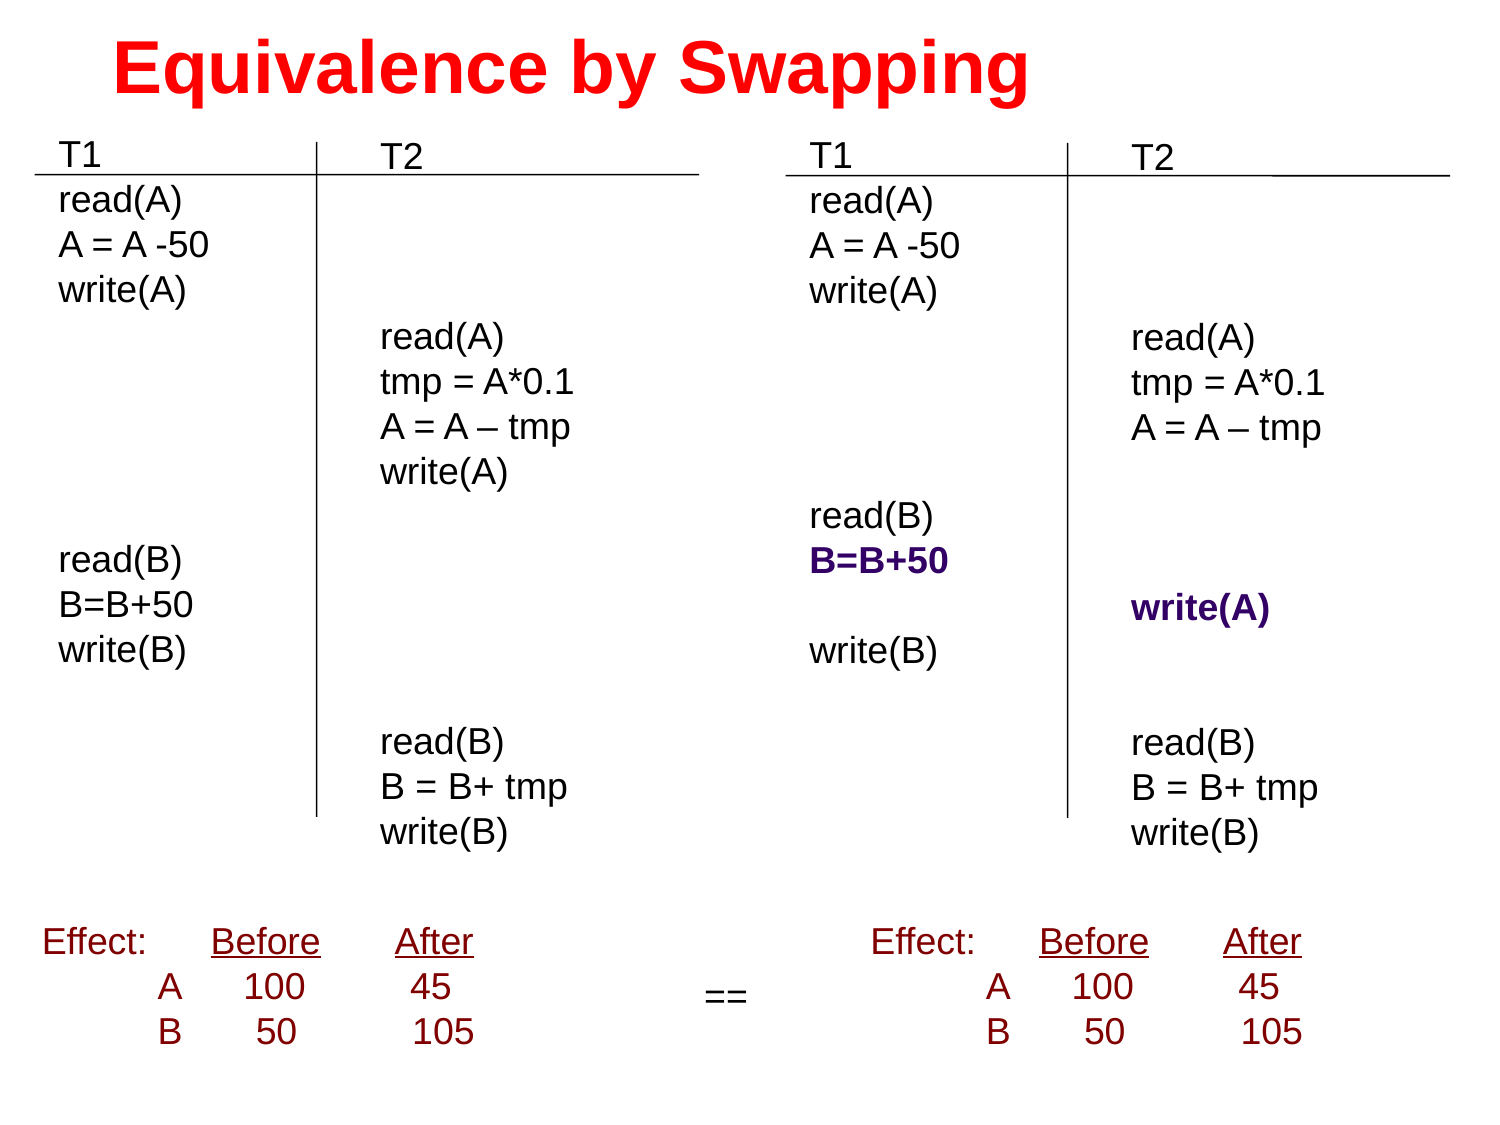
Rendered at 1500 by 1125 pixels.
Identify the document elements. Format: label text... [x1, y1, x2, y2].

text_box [34, 122, 700, 862]
text_box Effect: Before After A 100 45 B 50 105 [27, 909, 491, 1104]
title Equivalence by Swapping [97, 15, 1423, 116]
text_box == [689, 964, 764, 1024]
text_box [785, 123, 1451, 863]
text_box Effect: Before After A 100 45 B 50 105 [855, 909, 1319, 1104]
